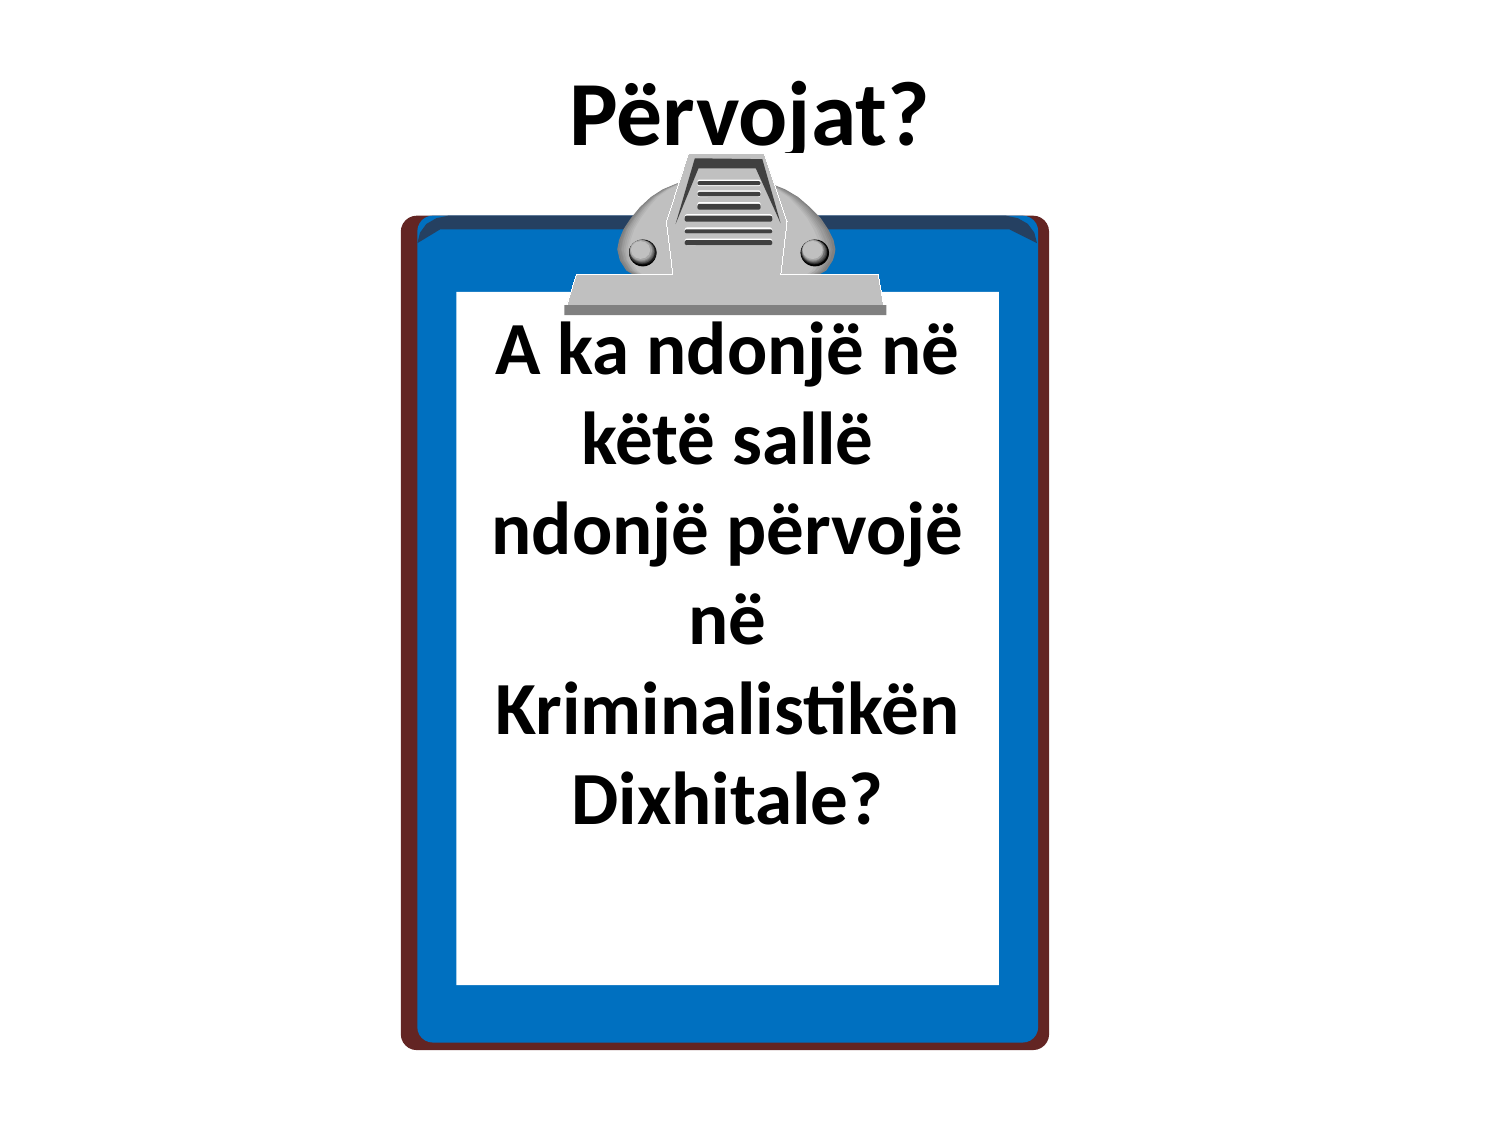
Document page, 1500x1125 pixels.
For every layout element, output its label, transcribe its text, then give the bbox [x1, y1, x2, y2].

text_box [400, 152, 1051, 1053]
title Përvojat? [75, 45, 1425, 172]
